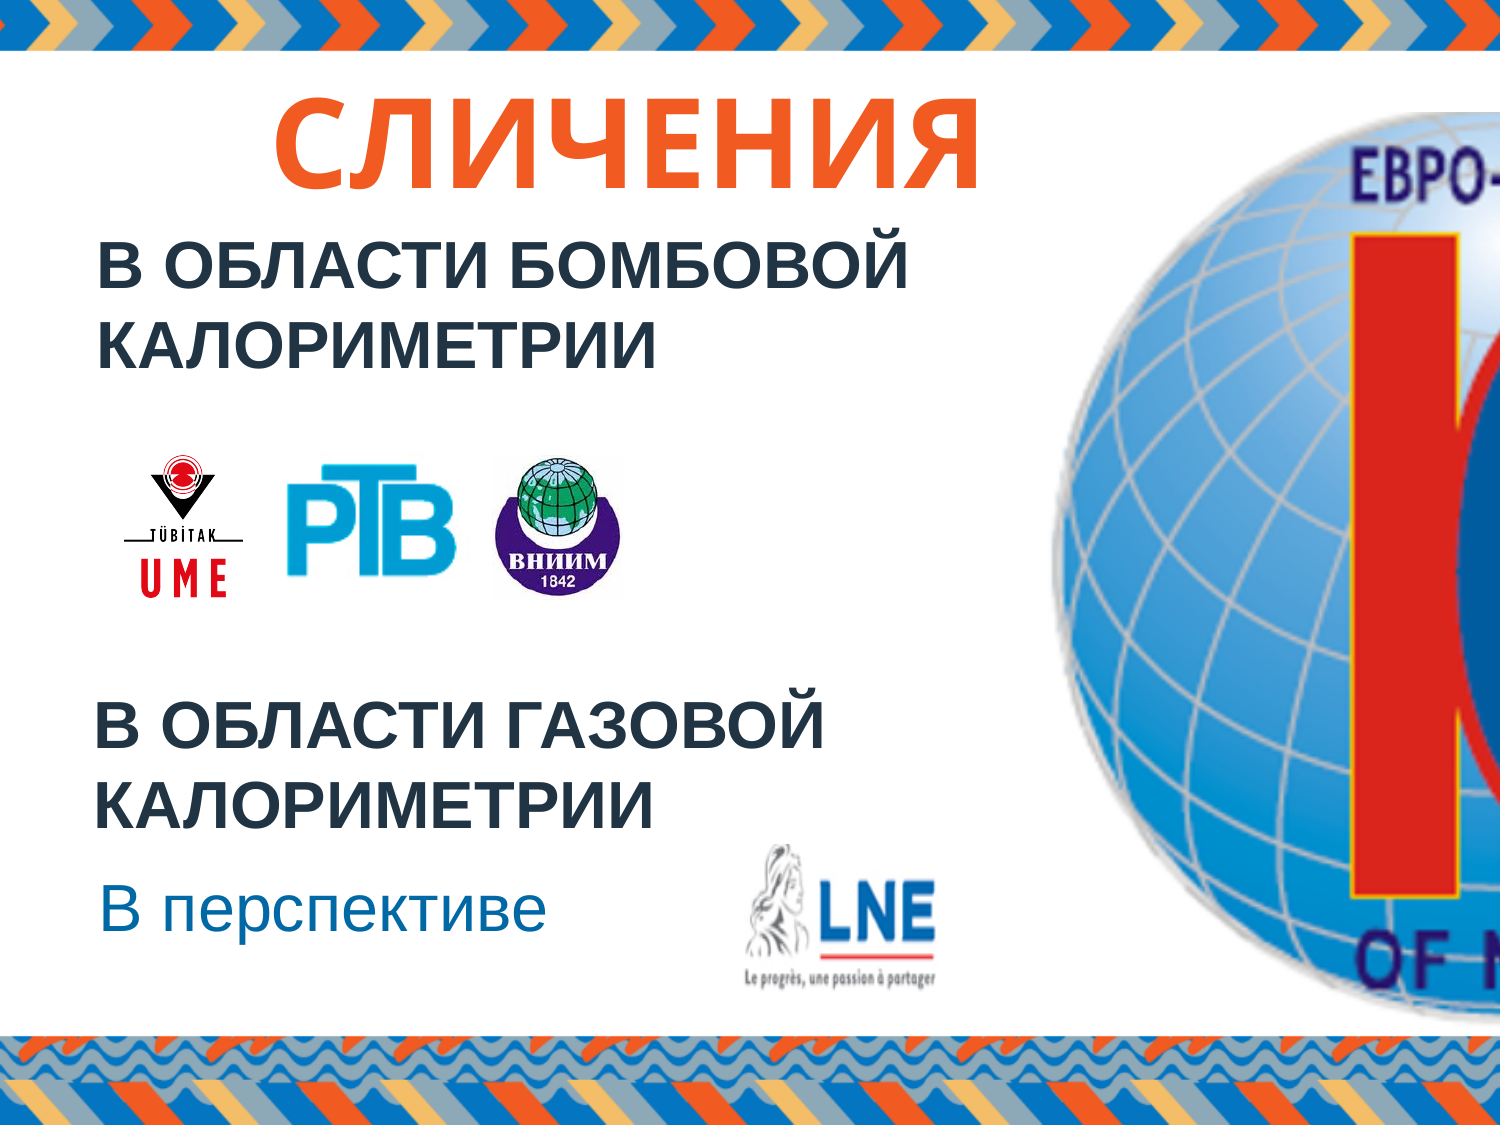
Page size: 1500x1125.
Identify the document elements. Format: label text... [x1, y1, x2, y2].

text_box В ОБЛАСТИ ГАЗОВОЙ КАЛОРИМЕТРИИ [79, 674, 1025, 850]
picture [0, 0, 1500, 1125]
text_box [124, 444, 623, 601]
text_box СЛИЧЕНИЯ [254, 56, 1004, 221]
text_box В ОБЛАСТИ БОМБОВОЙ КАЛОРИМЕТРИИ [82, 214, 1025, 389]
text_box В перспективе [84, 857, 564, 953]
